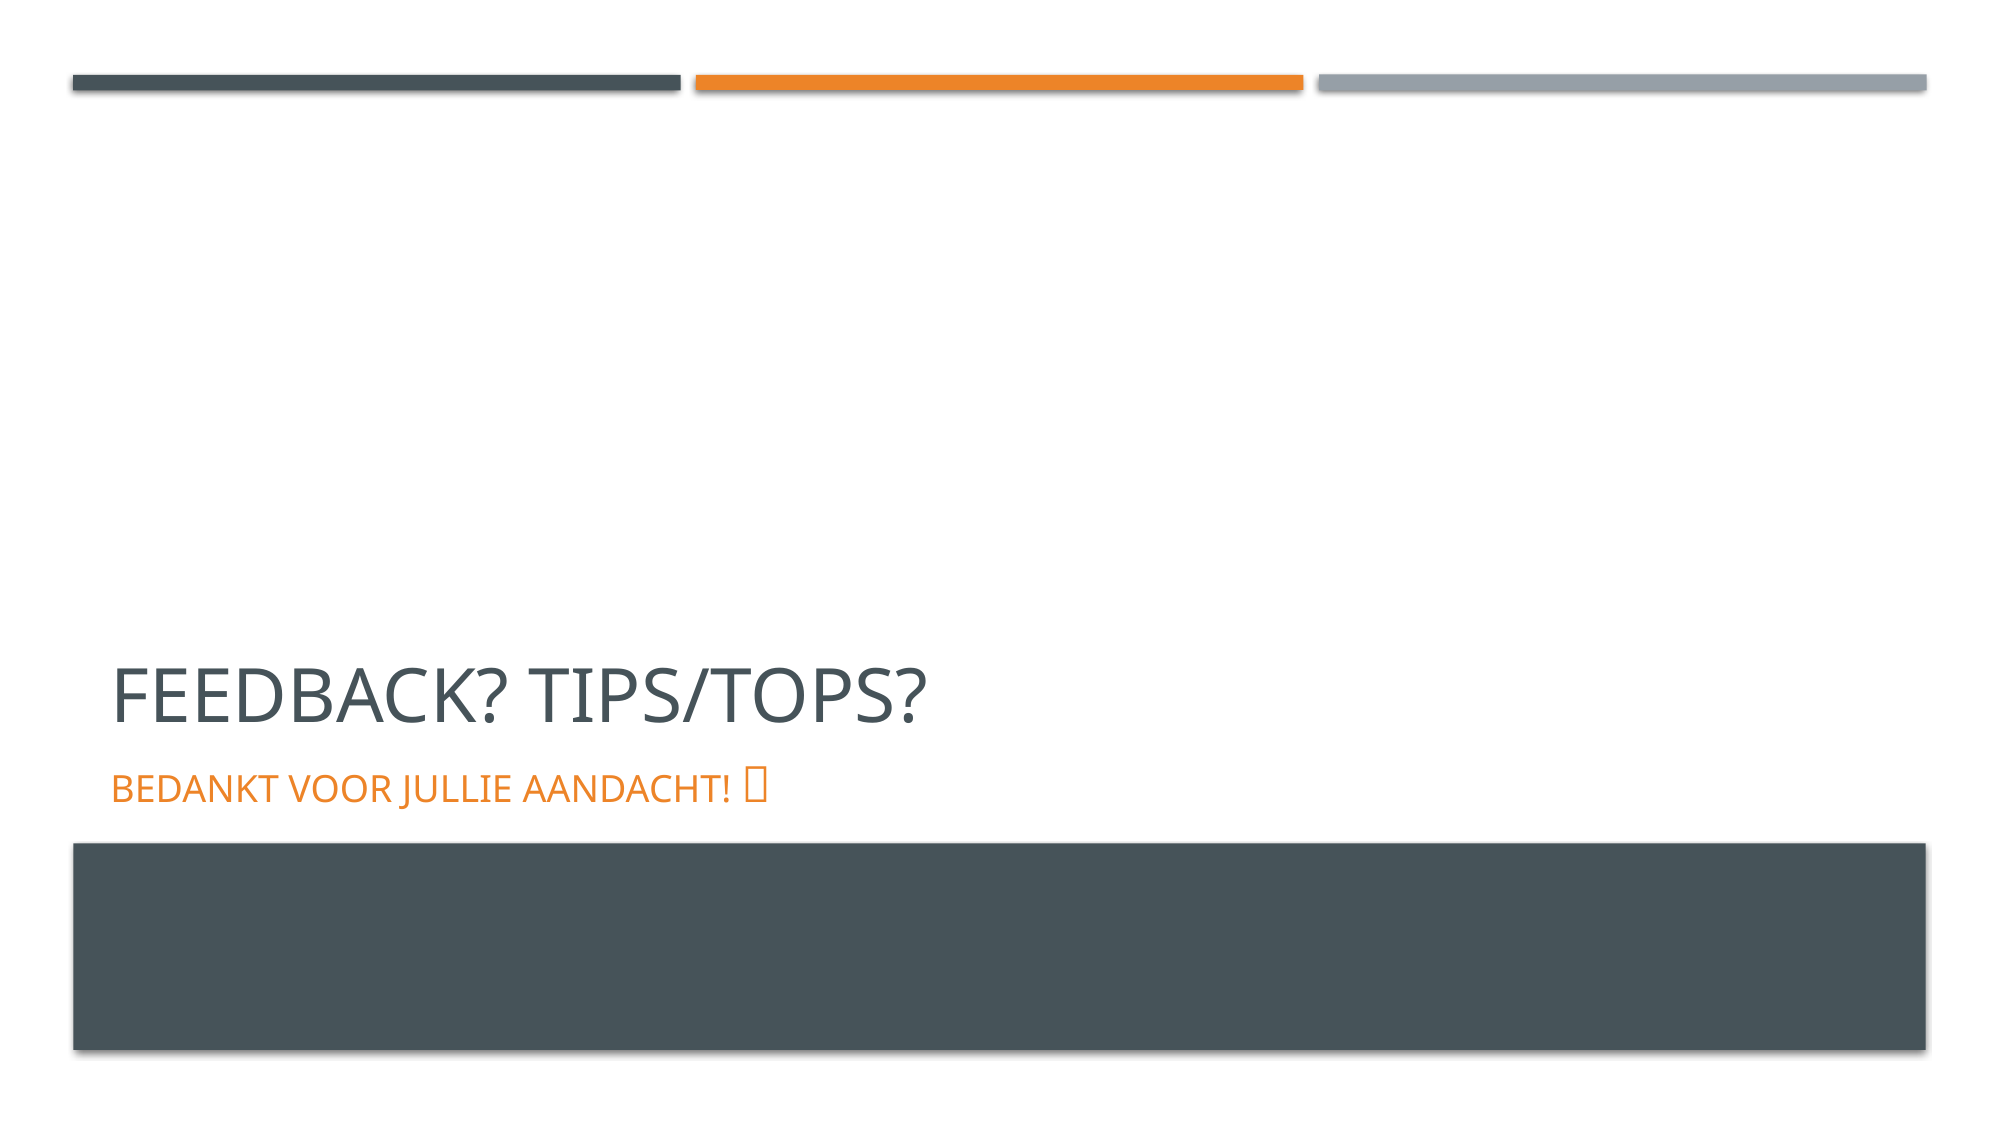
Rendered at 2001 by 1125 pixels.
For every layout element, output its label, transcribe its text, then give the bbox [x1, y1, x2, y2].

list Bedankt voor jullie aandacht!  [95, 744, 1905, 844]
title Feedback? Tips/tops? [95, 499, 1905, 744]
